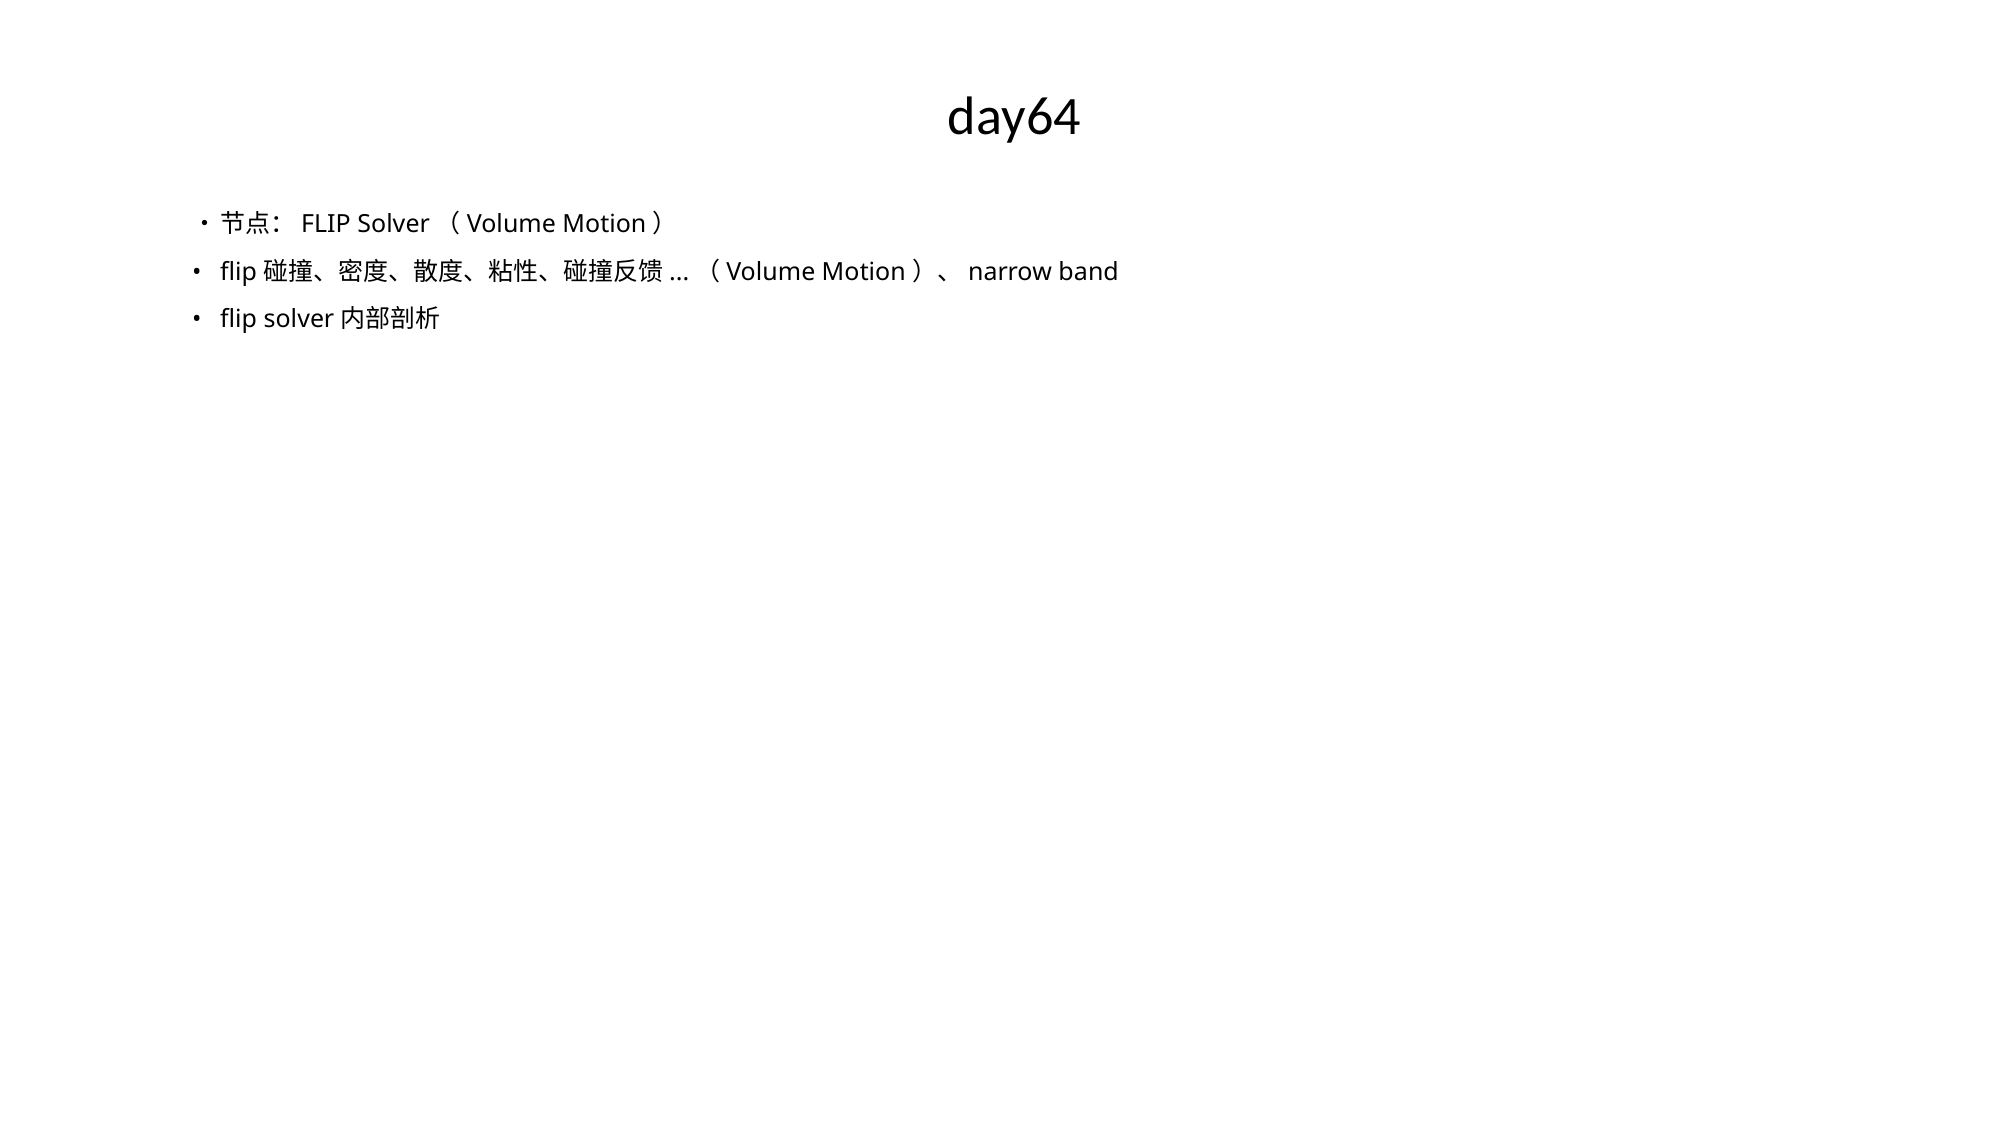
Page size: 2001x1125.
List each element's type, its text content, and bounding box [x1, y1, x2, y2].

title day64 [543, 41, 1486, 154]
subtitle • 节点：FLIP Solver（Volume Motion） • flip碰撞、密度、散度、粘性、碰撞反馈...（Volume Motion）、narrow band • flip solver内部剖析 [176, 203, 1815, 903]
